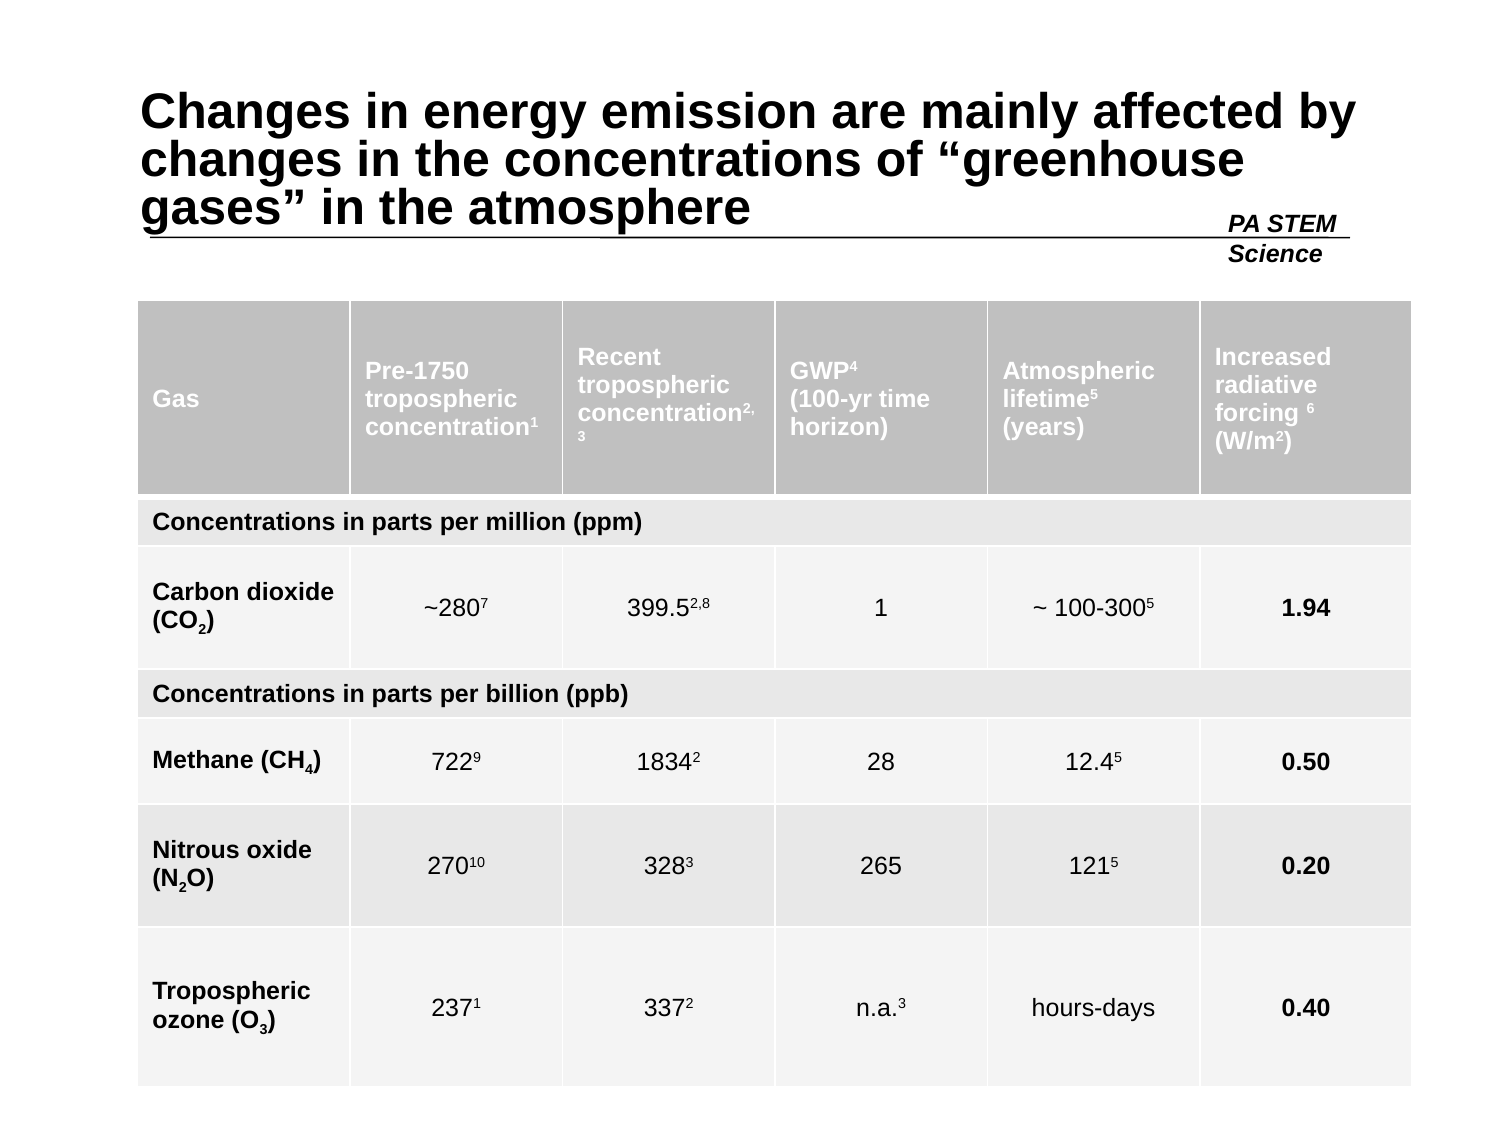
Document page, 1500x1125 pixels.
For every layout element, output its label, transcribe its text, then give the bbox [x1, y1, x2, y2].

table_cell Carbon dioxide (CO2) [138, 547, 349, 668]
table_cell hours-days [988, 928, 1199, 1086]
table_cell Concentrations in parts per billion (ppb) [138, 670, 1411, 717]
table_cell Methane (CH4) [138, 719, 349, 803]
table_header Recent tropospheric concentration2,3 [563, 301, 774, 494]
table_cell 12.45 [988, 719, 1199, 803]
table_cell Concentrations in parts per million (ppm) [138, 500, 1411, 545]
table_cell 28 [776, 719, 987, 803]
table_cell 27010 [351, 805, 562, 926]
table_cell 3372 [563, 928, 774, 1086]
table_header Gas [138, 301, 349, 494]
title Changes in energy emission are mainly affected by changes in the concentrations of “greenhouse gases” in the atmosphere [124, 62, 1426, 263]
table_header GWP4 (100-yr time horizon) [776, 301, 987, 494]
table_cell 0.50 [1201, 719, 1411, 803]
table_header Pre-1750 tropospheric concentration1 [351, 301, 562, 494]
table_cell 2371 [351, 928, 562, 1086]
table_cell 7229 [351, 719, 562, 803]
table_cell 1215 [988, 805, 1199, 926]
table_cell ~ 100-3005 [988, 547, 1199, 668]
table_cell 1.94 [1201, 547, 1411, 668]
table_cell 265 [776, 805, 987, 926]
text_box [149, 199, 1353, 276]
table_cell 18342 [563, 719, 774, 803]
table_cell 399.52,8 [563, 547, 774, 668]
table_cell n.a.3 [776, 928, 987, 1086]
table_cell 3283 [563, 805, 774, 926]
table_header Increased radiative forcing 6 (W/m2) [1201, 301, 1411, 494]
table_cell Nitrous oxide (N2O) [138, 805, 349, 926]
table_cell 1 [776, 547, 987, 668]
table_cell ~2807 [351, 547, 562, 668]
table_cell 0.20 [1201, 805, 1411, 926]
table_cell 0.40 [1201, 928, 1411, 1086]
table_cell Tropospheric ozone (O3) [138, 928, 349, 1086]
table_header Atmospheric lifetime5 (years) [988, 301, 1199, 494]
